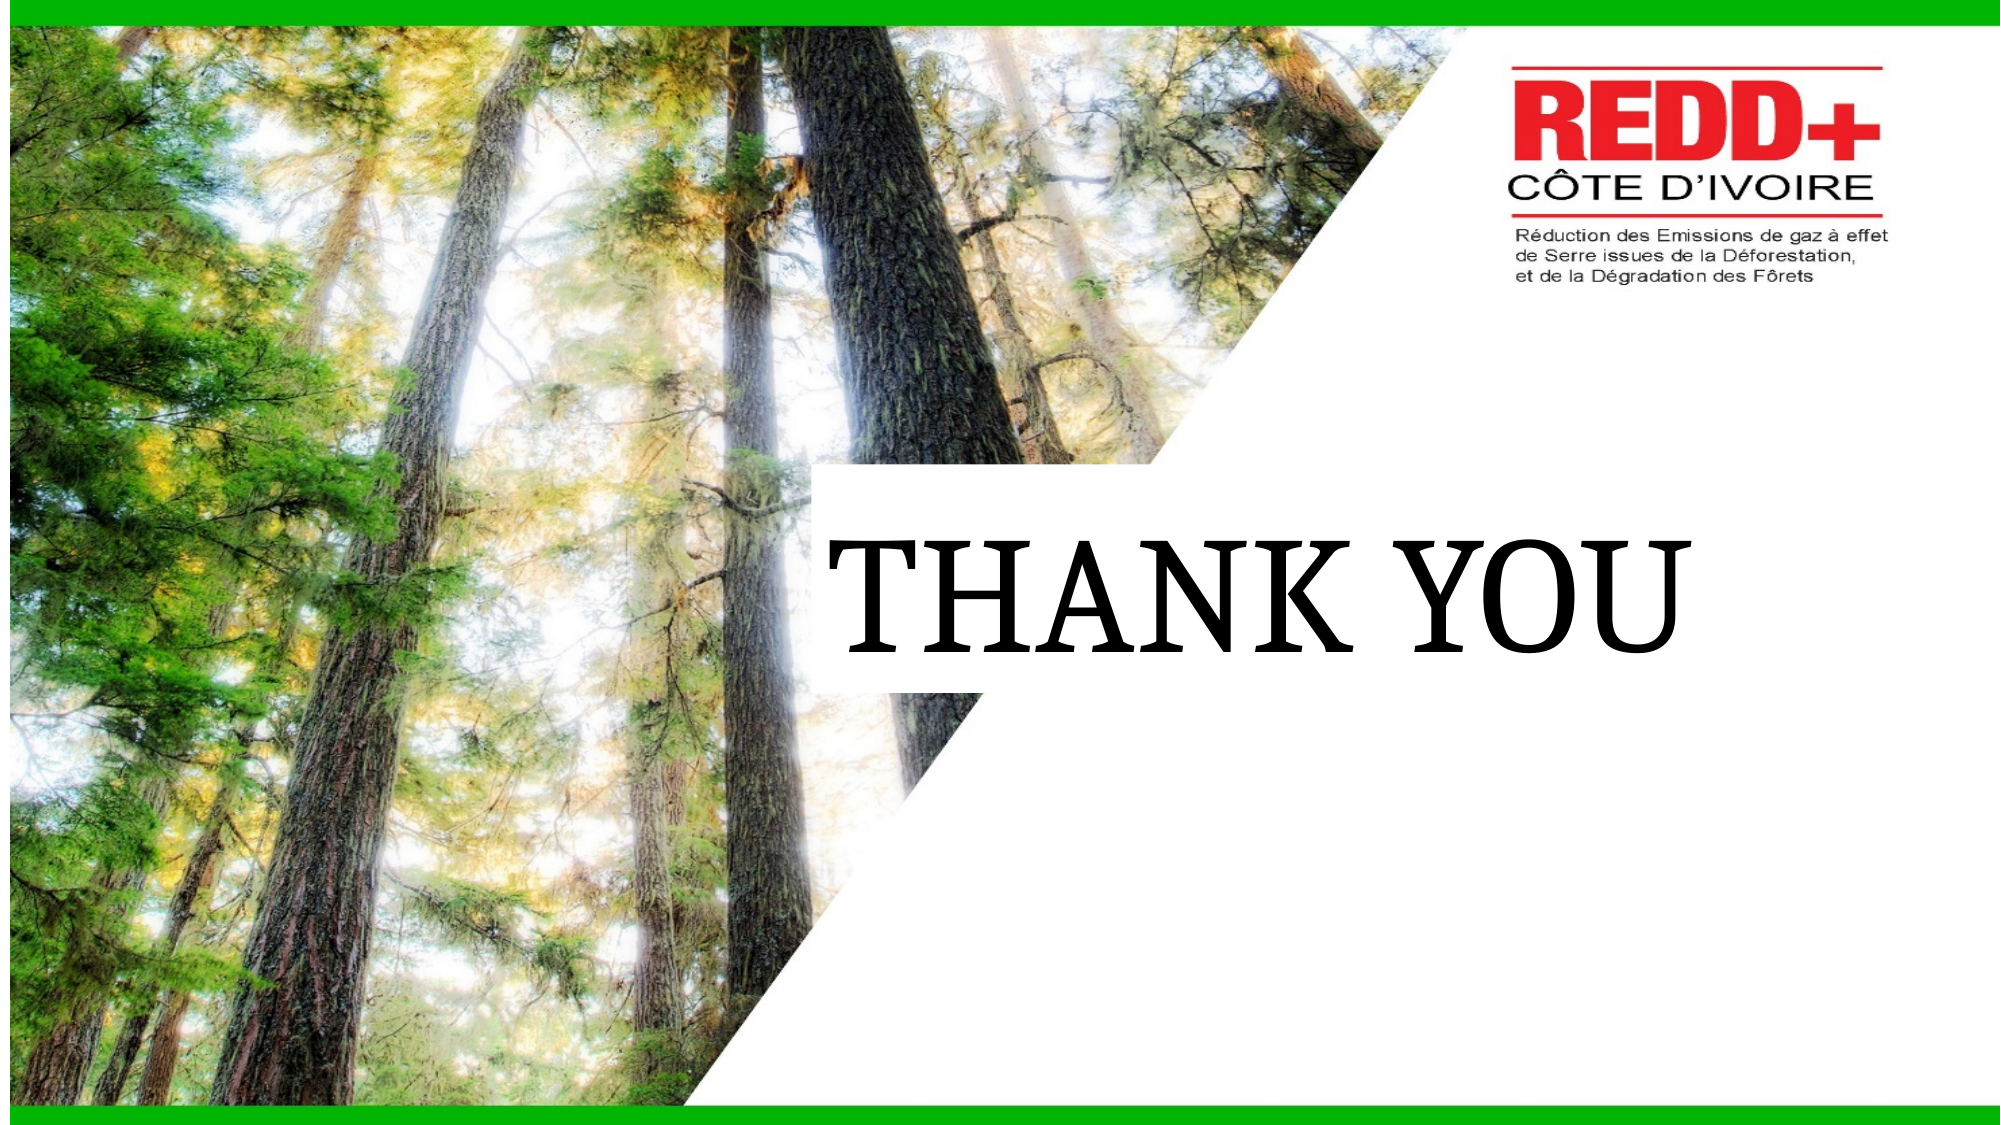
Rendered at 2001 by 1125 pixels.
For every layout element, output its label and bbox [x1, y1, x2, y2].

list [10, 0, 2000, 1125]
